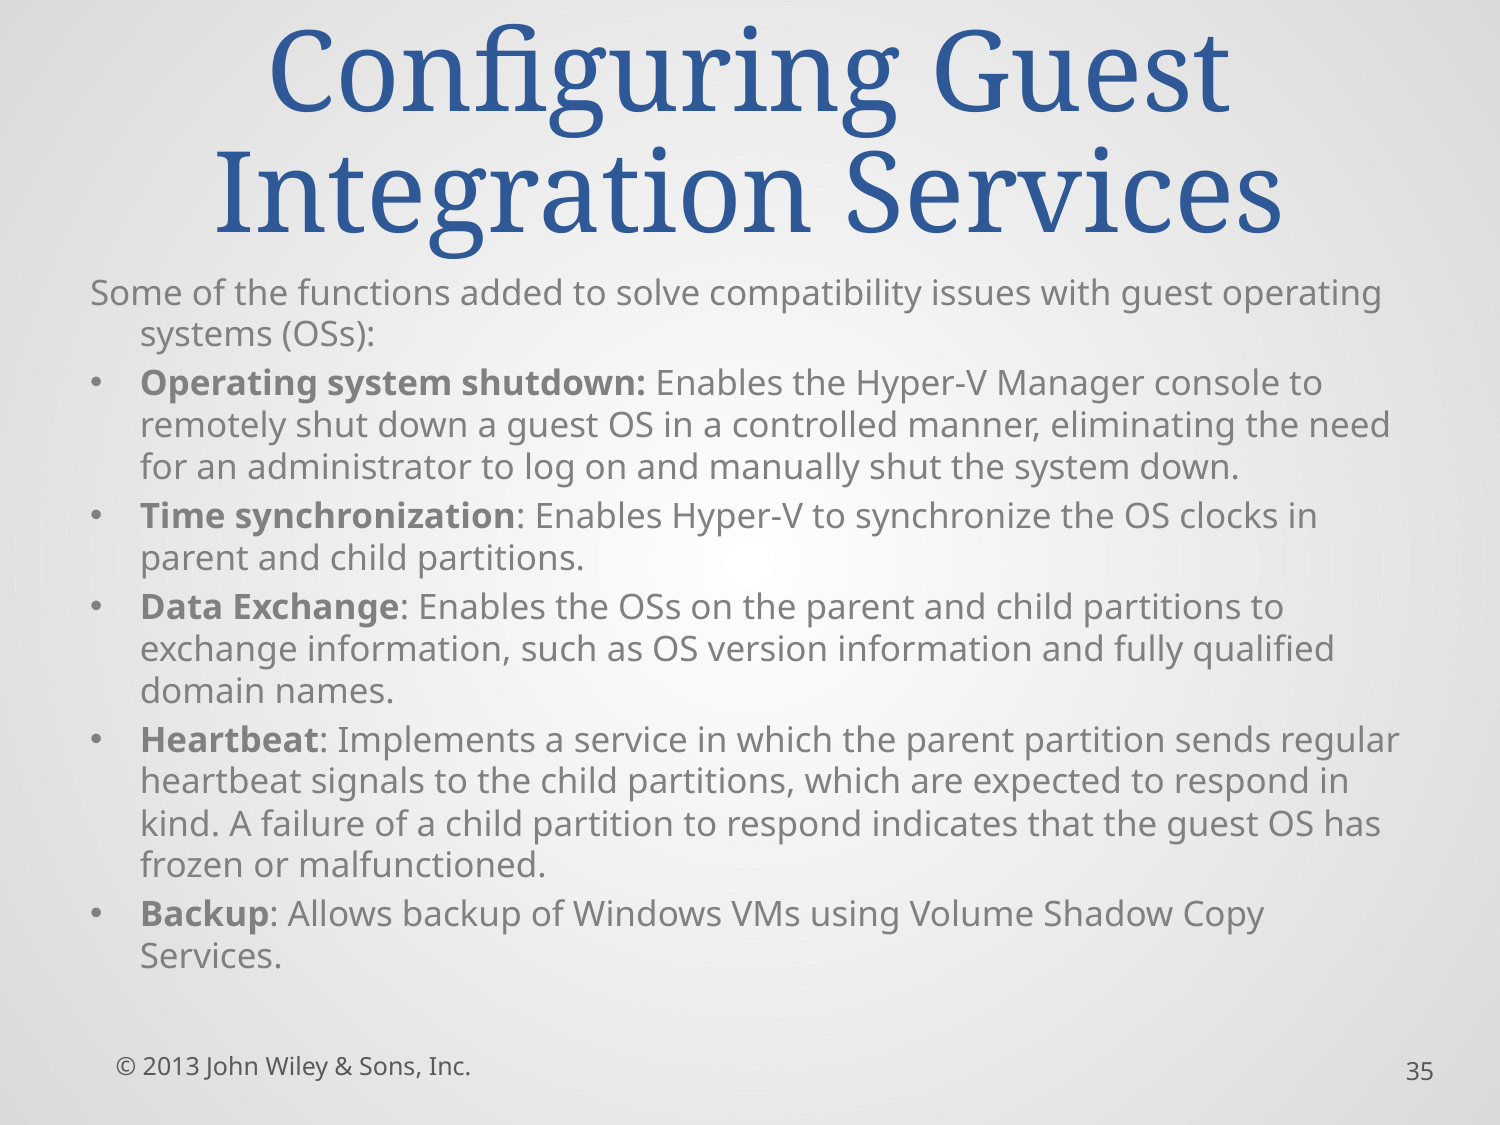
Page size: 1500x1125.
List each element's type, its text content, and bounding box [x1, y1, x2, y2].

list Some of the functions added to solve compatibility issues with guest operating systems (OSs): Operating system shutdown: Enables the Hyper-V Manager console to remotely shut down a guest OS in a controlled manner, eliminating the need for an administrator to log on and manually shut the system down. Time synchronization: Enables Hyper-V to synchronize the OS clocks in parent and child partitions. Data Exchange: Enables the OSs on the parent and child partitions to exchange information, such as OS version information and fully qualified domain names. Heartbeat: Implements a service in which the parent partition sends regular heartbeat signals to the child partitions, which are expected to respond in kind. A failure of a child partition to respond indicates that the guest OS has frozen or malfunctioned. Backup: Allows backup of Windows VMs using Volume Shadow Copy Services. [75, 262, 1425, 1005]
footer © 2013 John Wiley & Sons, Inc. [108, 1037, 576, 1098]
title Configuring Guest Integration Services [75, 0, 1425, 262]
slide_number 35 [1401, 1042, 1494, 1103]
